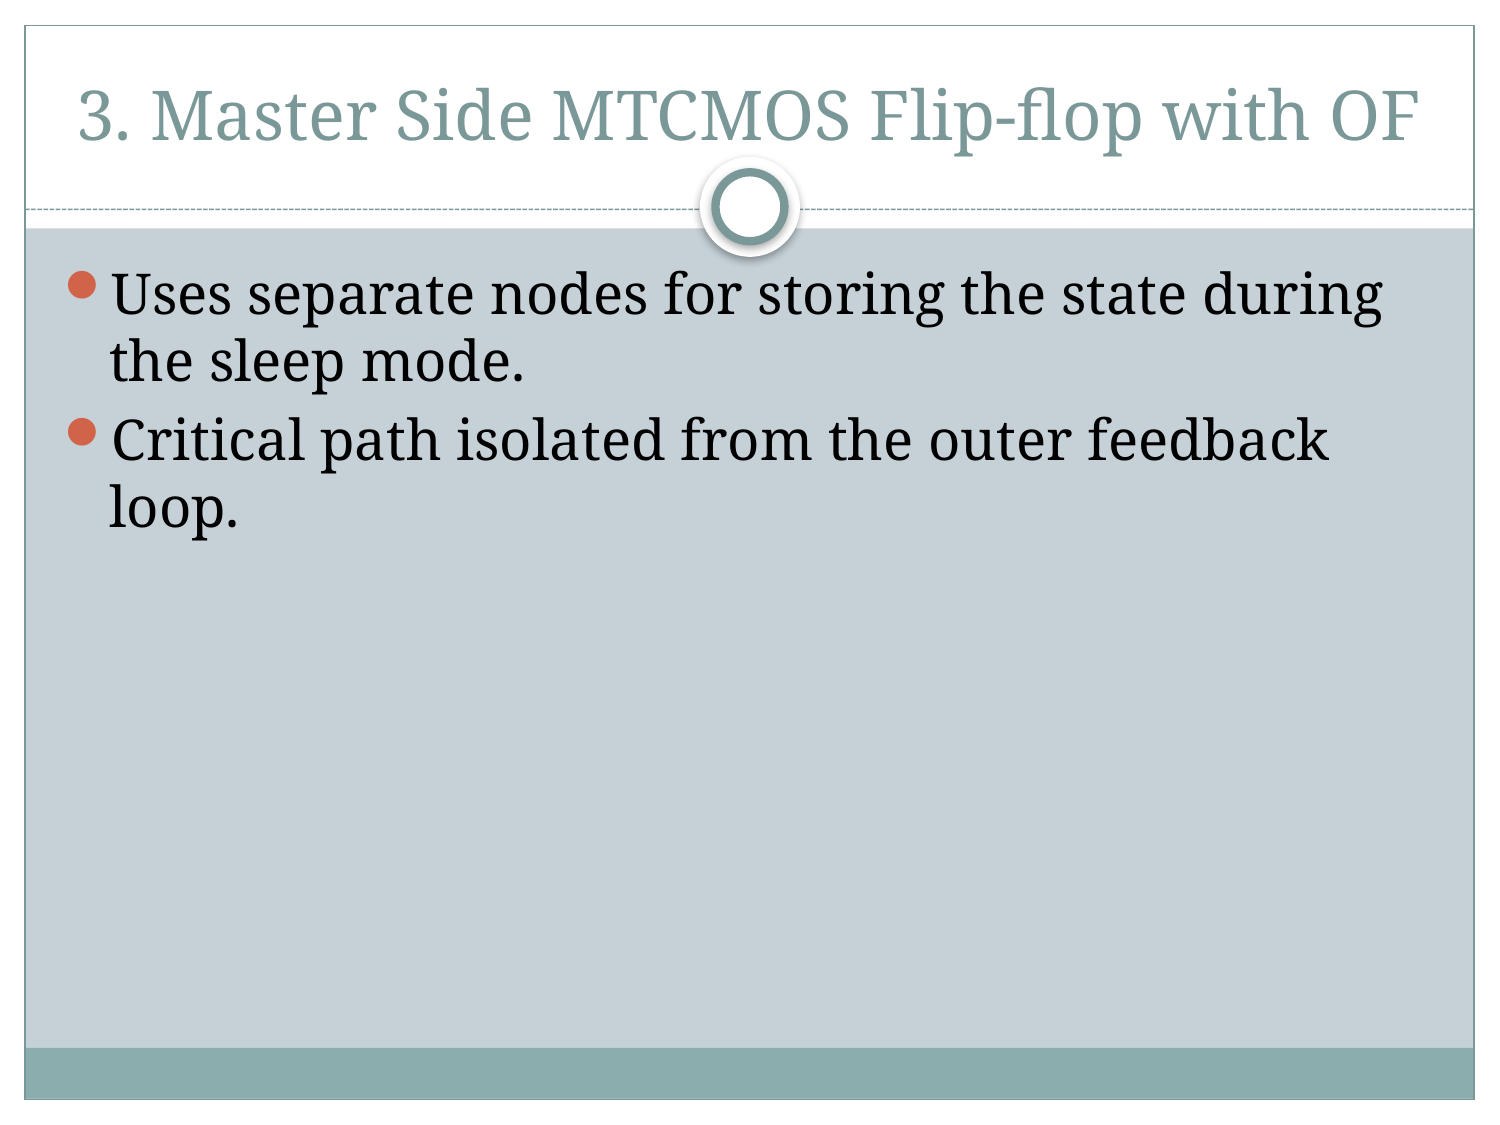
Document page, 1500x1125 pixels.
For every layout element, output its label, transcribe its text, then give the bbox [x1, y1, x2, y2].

list Uses separate nodes for storing the state during the sleep mode. Critical path isolated from the outer feedback loop. [49, 250, 1445, 1001]
title 3. Master Side MTCMOS Flip-flop with OF [49, 37, 1450, 162]
